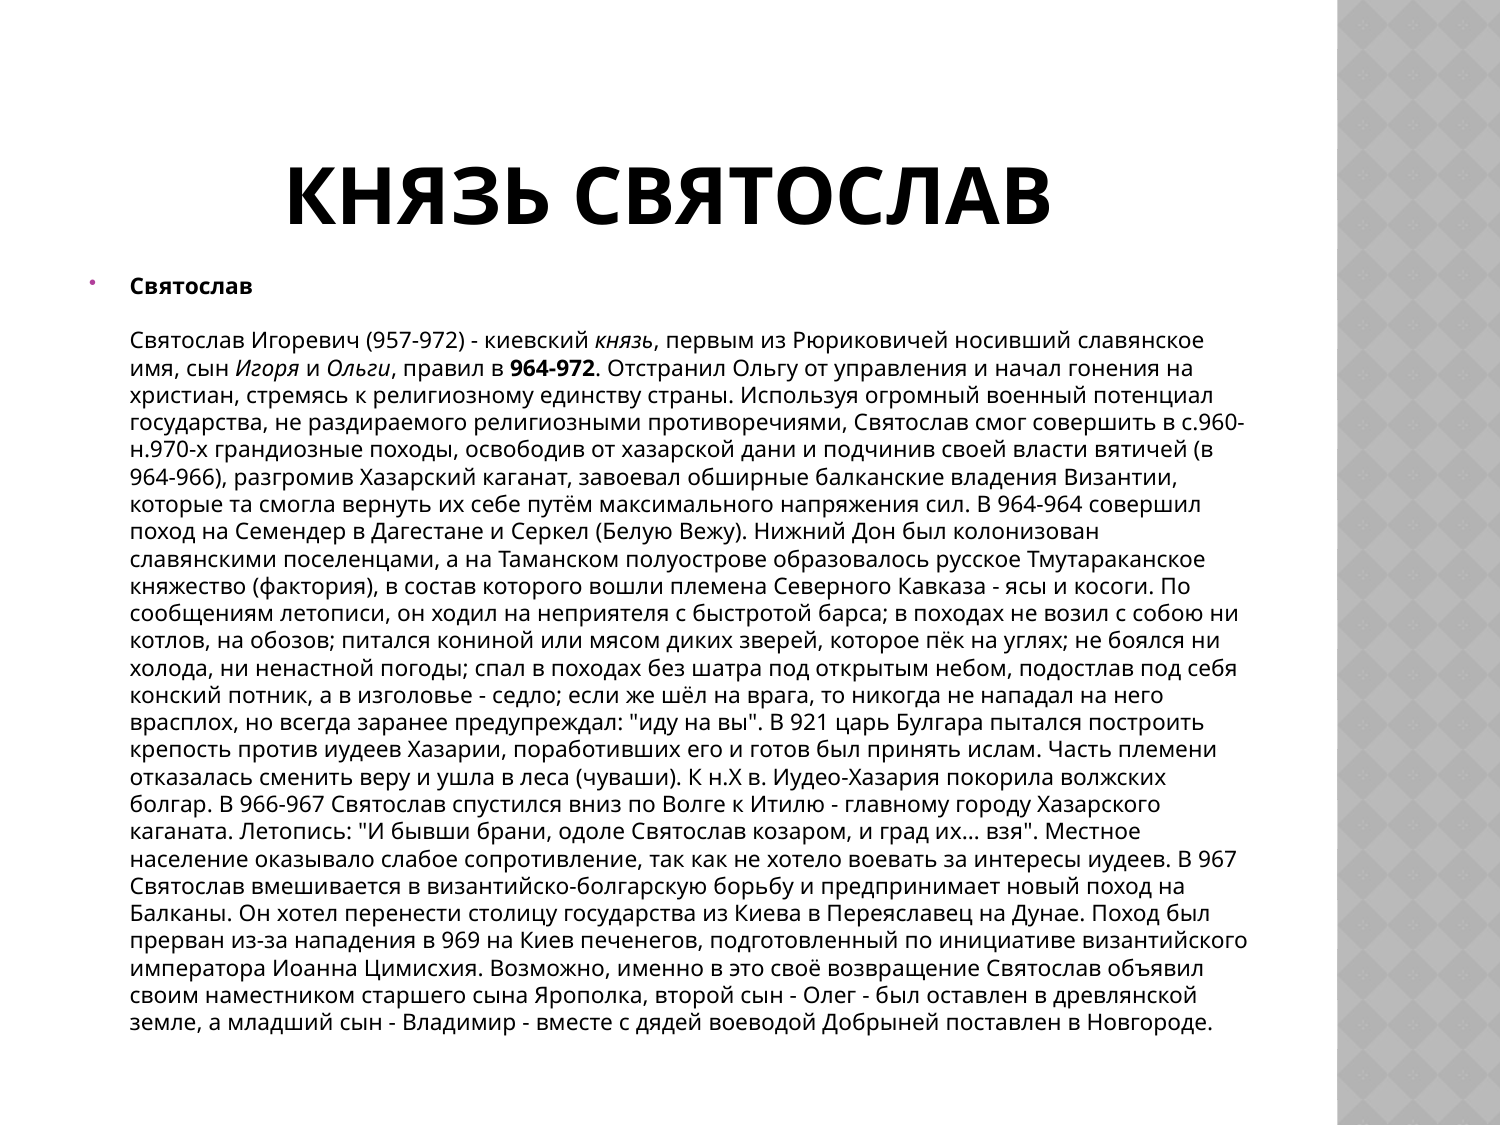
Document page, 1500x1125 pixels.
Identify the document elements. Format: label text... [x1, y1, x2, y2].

list Святослав Святослав Игоревич (957-972) - киевский князь, первым из Рюриковичей носивший славянское имя, сын Игоря и Ольги, правил в 964-972. Отстранил Ольгу от управления и начал гонения на христиан, стремясь к религиозному единству страны. Используя огромный военный потенциал государства, не раздираемого религиозными противоречиями, Святослав смог совершить в с.960-н.970-х грандиозные походы, освободив от хазарской дани и подчинив своей власти вятичей (в 964-966), разгромив Хазарский каганат, завоевал обширные балканские владения Византии, которые та смогла вернуть их себе путём максимального напряжения сил. В 964-964 совершил поход на Семендер в Дагестане и Серкел (Белую Вежу). Нижний Дон был колонизован славянскими поселенцами, а на Таманском полуострове образовалось русское Тмутараканское княжество (фактория), в состав которого вошли племена Северного Кавказа - ясы и косоги. По сообщениям летописи, он ходил на неприятеля с быстротой барса; в походах не возил с собою ни котлов, на обозов; питался кониной или мясом диких зверей, которое пёк на углях; не боялся ни холода, ни ненастной погоды; спал в походах без шатра под открытым небом, подостлав под себя конский потник, а в изголовье - седло; если же шёл на врага, то никогда не нападал на него врасплох, но всегда заранее предупреждал: "иду на вы". В 921 царь Булгара пытался построить крепость против иудеев Хазарии, поработивших его и готов был принять ислам. Часть племени отказалась сменить веру и ушла в леса (чуваши). К н.Х в. Иудео-Хазария покорила волжских болгар. В 966-967 Святослав спустился вниз по Волге к Итилю - главному городу Хазарского каганата. Летопись: "И бывши брани, одоле Святослав козаром, и град их… взя". Местное население оказывало слабое сопротивление, так как не хотело воевать за интересы иудеев. В 967 Святослав вмешивается в византийско-болгарскую борьбу и предпринимает новый поход на Балканы. Он хотел перенести столицу государства из Киева в Переяславец на Дунае. Поход был прерван из-за нападения в 969 на Киев печенегов, подготовленный по инициативе византийского императора Иоанна Цимисхия. Возможно, именно в это своё возвращение Святослав объявил своим наместником старшего сына Ярополка, второй сын - Олег - был оставлен в древлянской земле, а младший сын - Владимир - вместе с дядей воеводой Добрыней поставлен в Новгороде. [75, 264, 1263, 1059]
title Князь Святослав [75, 52, 1263, 240]
